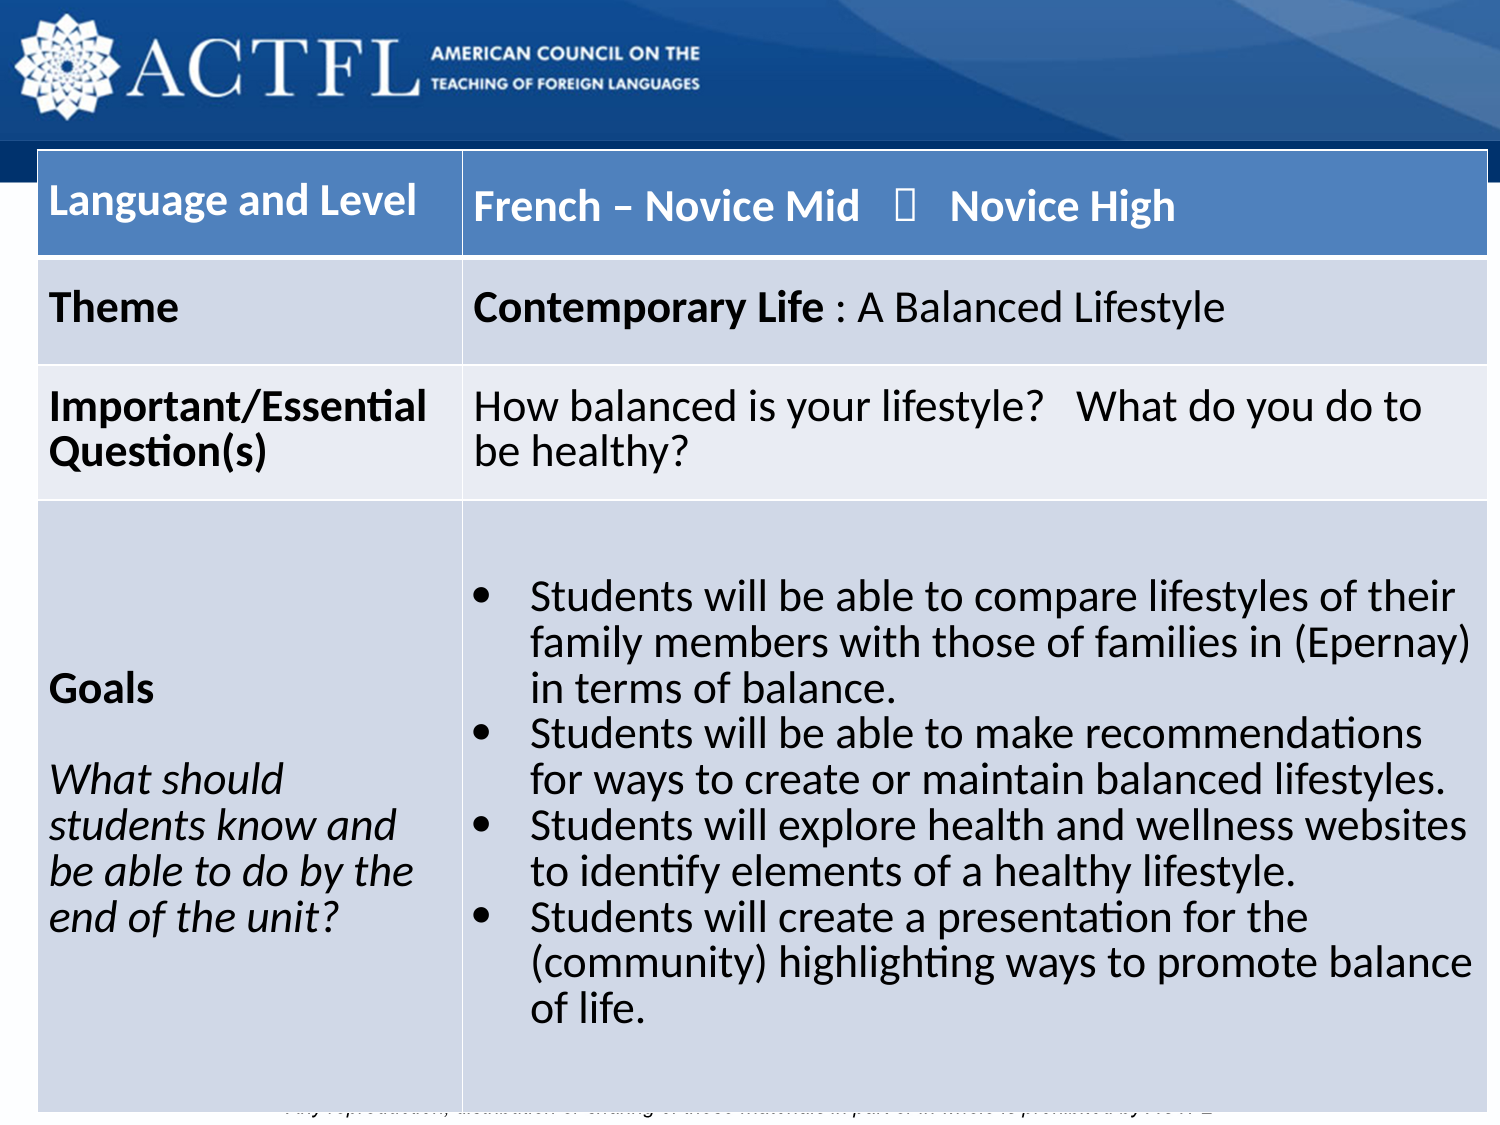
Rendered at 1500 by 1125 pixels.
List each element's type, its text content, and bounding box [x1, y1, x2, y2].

table_cell How balanced is your lifestyle? What do you do to be healthy? [463, 366, 1487, 499]
picture [0, 0, 1500, 1125]
table_header Language and Level [38, 151, 462, 255]
table_cell Students will be able to compare lifestyles of their family members with those of families in (Epernay) in terms of balance. Students will be able to make recommendations for ways to create or maintain balanced lifestyles. Students will explore health and wellness websites to identify elements of a healthy lifestyle. Students will create a presentation for the (community) highlighting ways to promote balance of life. [463, 501, 1487, 1112]
table_header French – Novice Mid  Novice High [463, 151, 1487, 255]
table_cell Important/Essential Question(s) [38, 366, 462, 499]
table_cell Theme [38, 260, 462, 364]
table_cell Goals What should students know and be able to do by the end of the unit? [38, 501, 462, 1112]
table_cell Contemporary Life : A Balanced Lifestyle [463, 260, 1487, 364]
